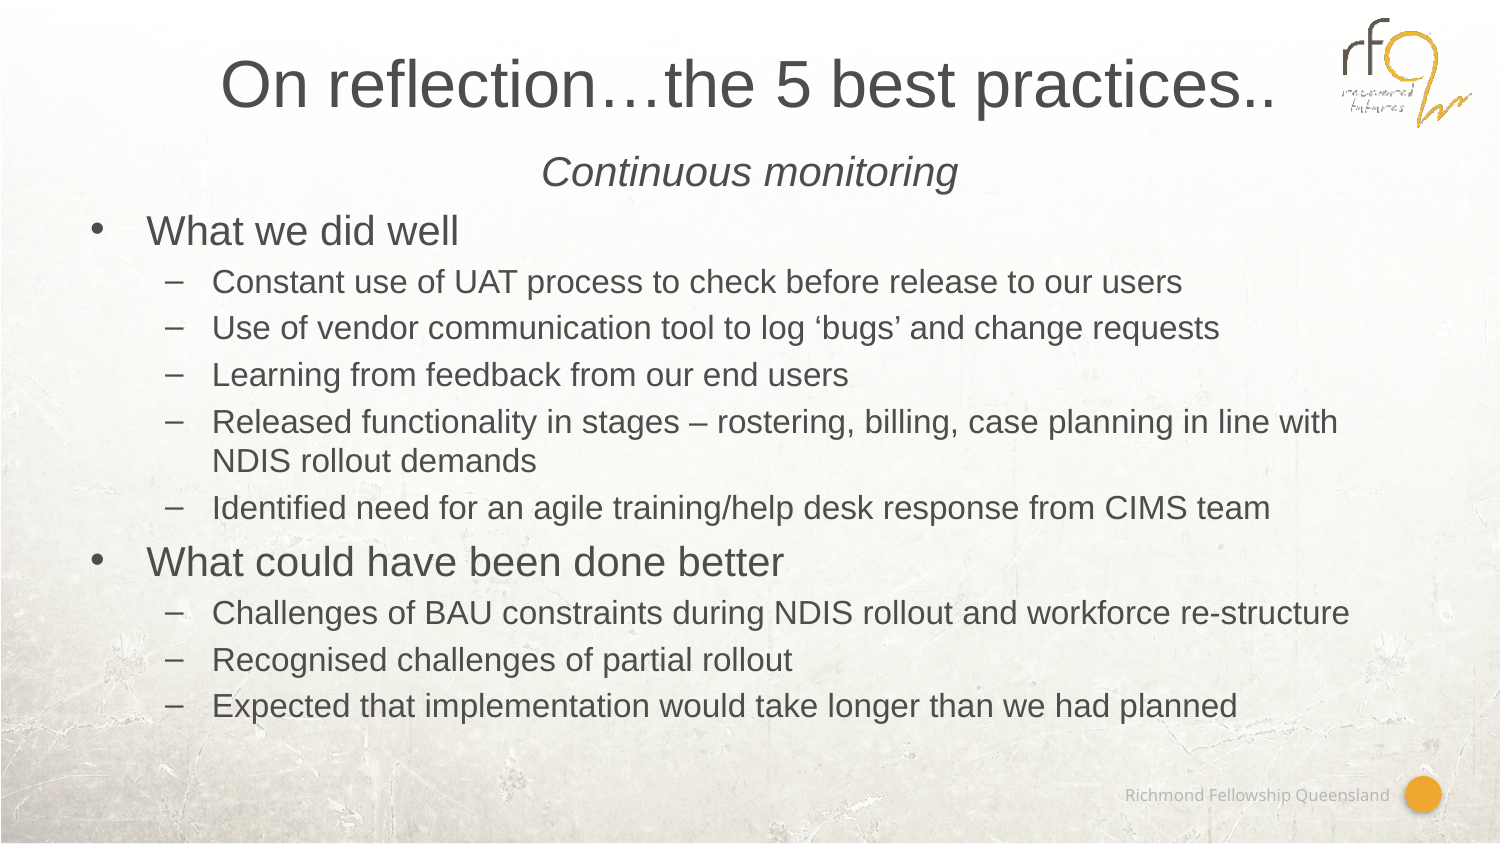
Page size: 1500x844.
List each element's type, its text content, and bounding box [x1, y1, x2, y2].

picture [0, 0, 1500, 844]
list Continuous monitoring What we did well Constant use of UAT process to check before release to our users Use of vendor communication tool to log ‘bugs’ and change requests Learning from feedback from our end users Released functionality in stages – rostering, billing, case planning in line with NDIS rollout demands Identified need for an agile training/help desk response from CIMS team What could have been done better Challenges of BAU constraints during NDIS rollout and workforce re-structure Recognised challenges of partial rollout Expected that implementation would take longer than we had planned [74, 137, 1426, 812]
title On reflection…the 5 best practices.. [75, 33, 1425, 137]
